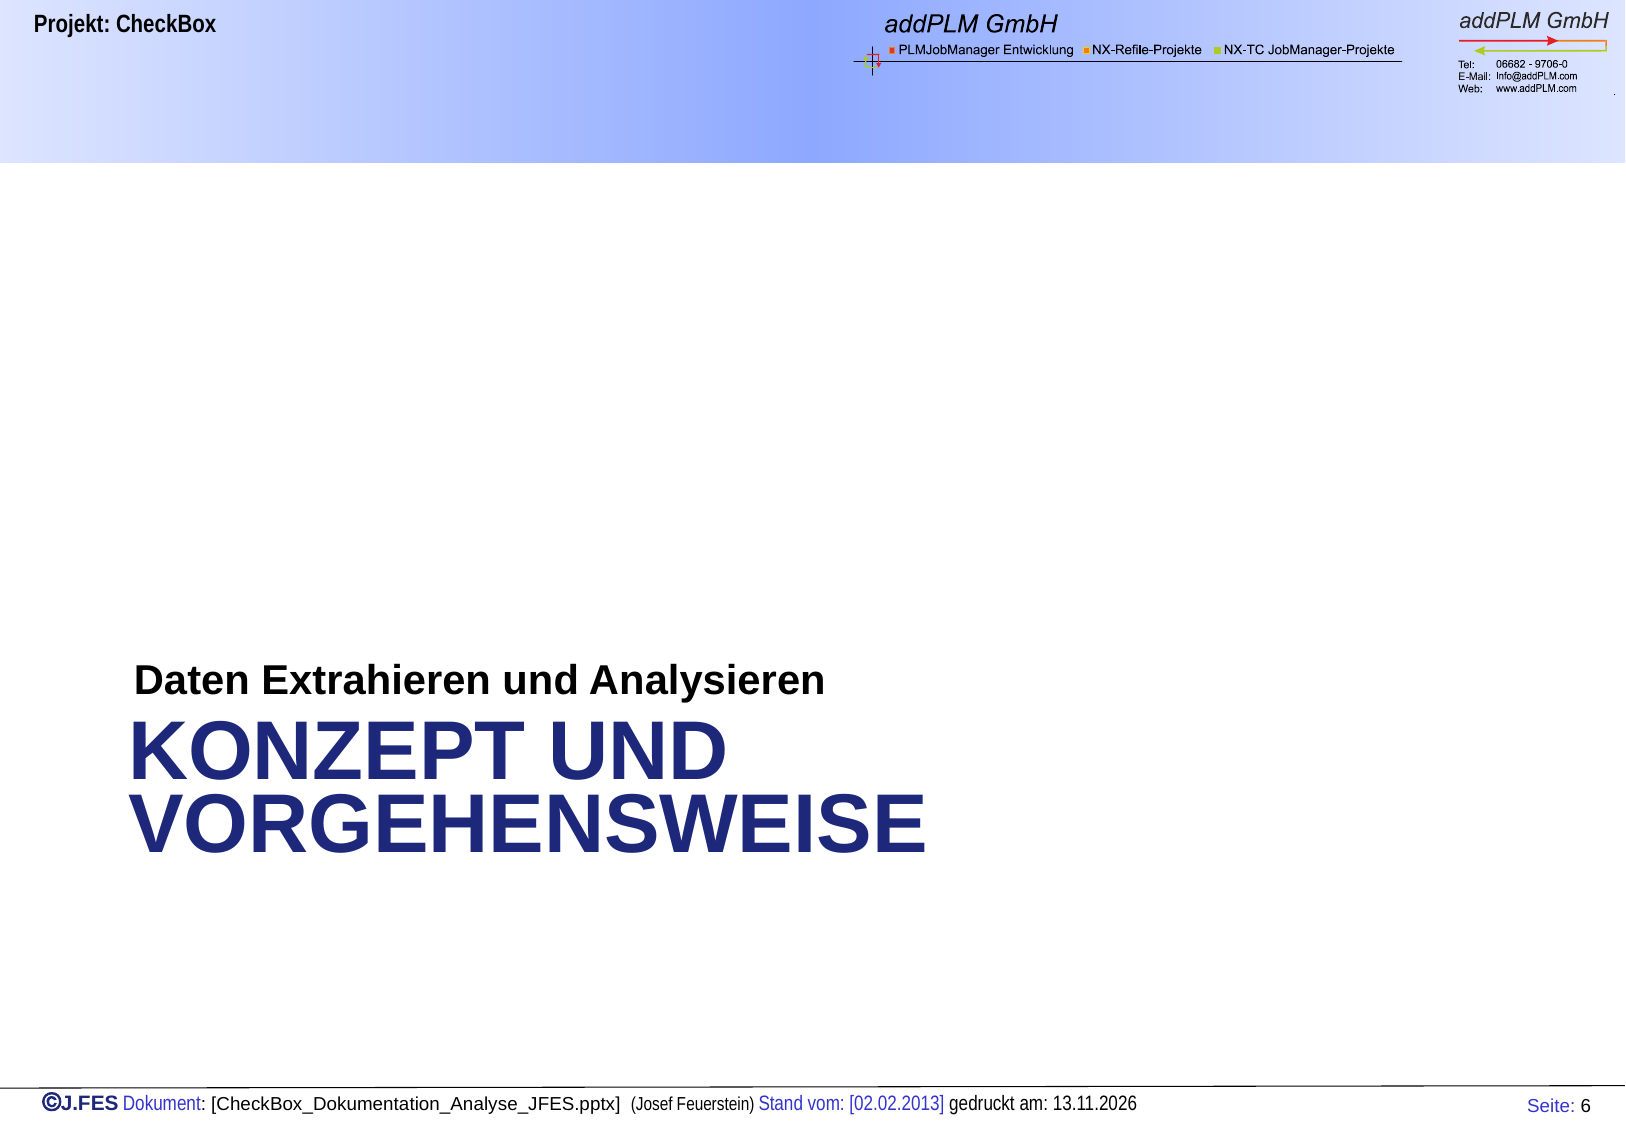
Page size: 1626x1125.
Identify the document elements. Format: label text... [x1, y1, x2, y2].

title Konzept und Vorgehensweise [128, 722, 1510, 872]
list Daten Extrahieren und Analysieren [118, 464, 1501, 711]
